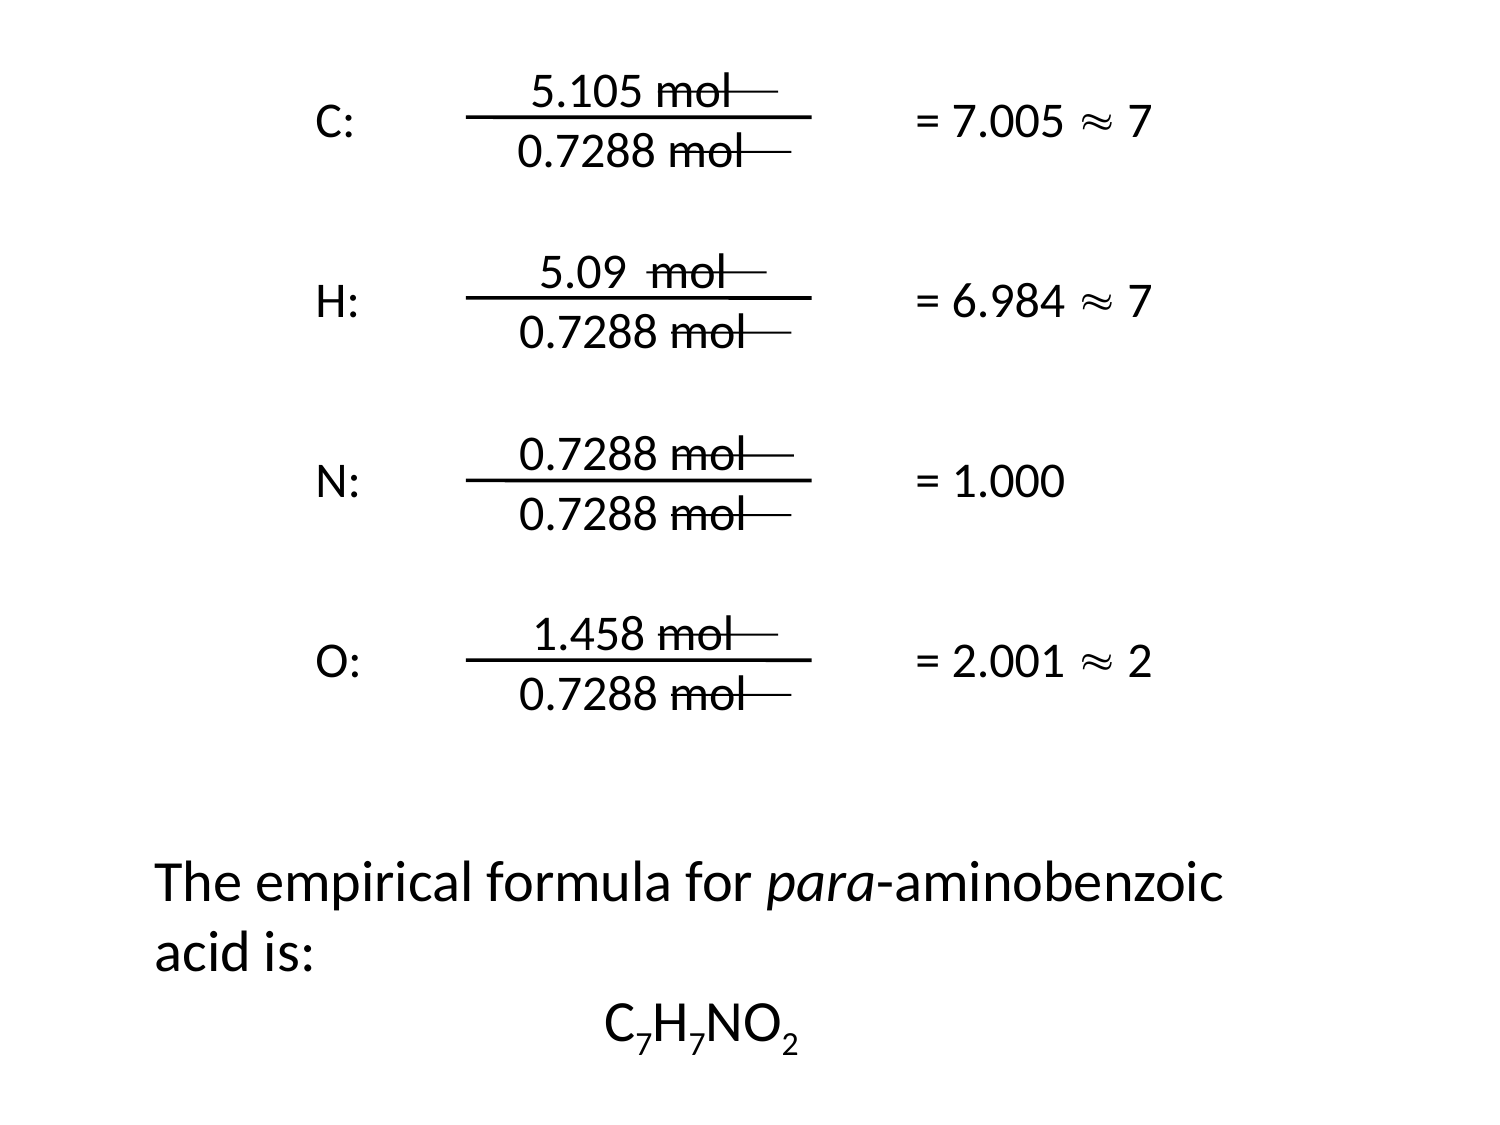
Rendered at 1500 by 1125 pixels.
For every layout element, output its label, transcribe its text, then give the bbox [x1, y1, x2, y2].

text_box The empirical formula for para-aminobenzoic acid is: C7H7NO2 [139, 835, 1263, 1070]
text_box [300, 49, 1188, 730]
